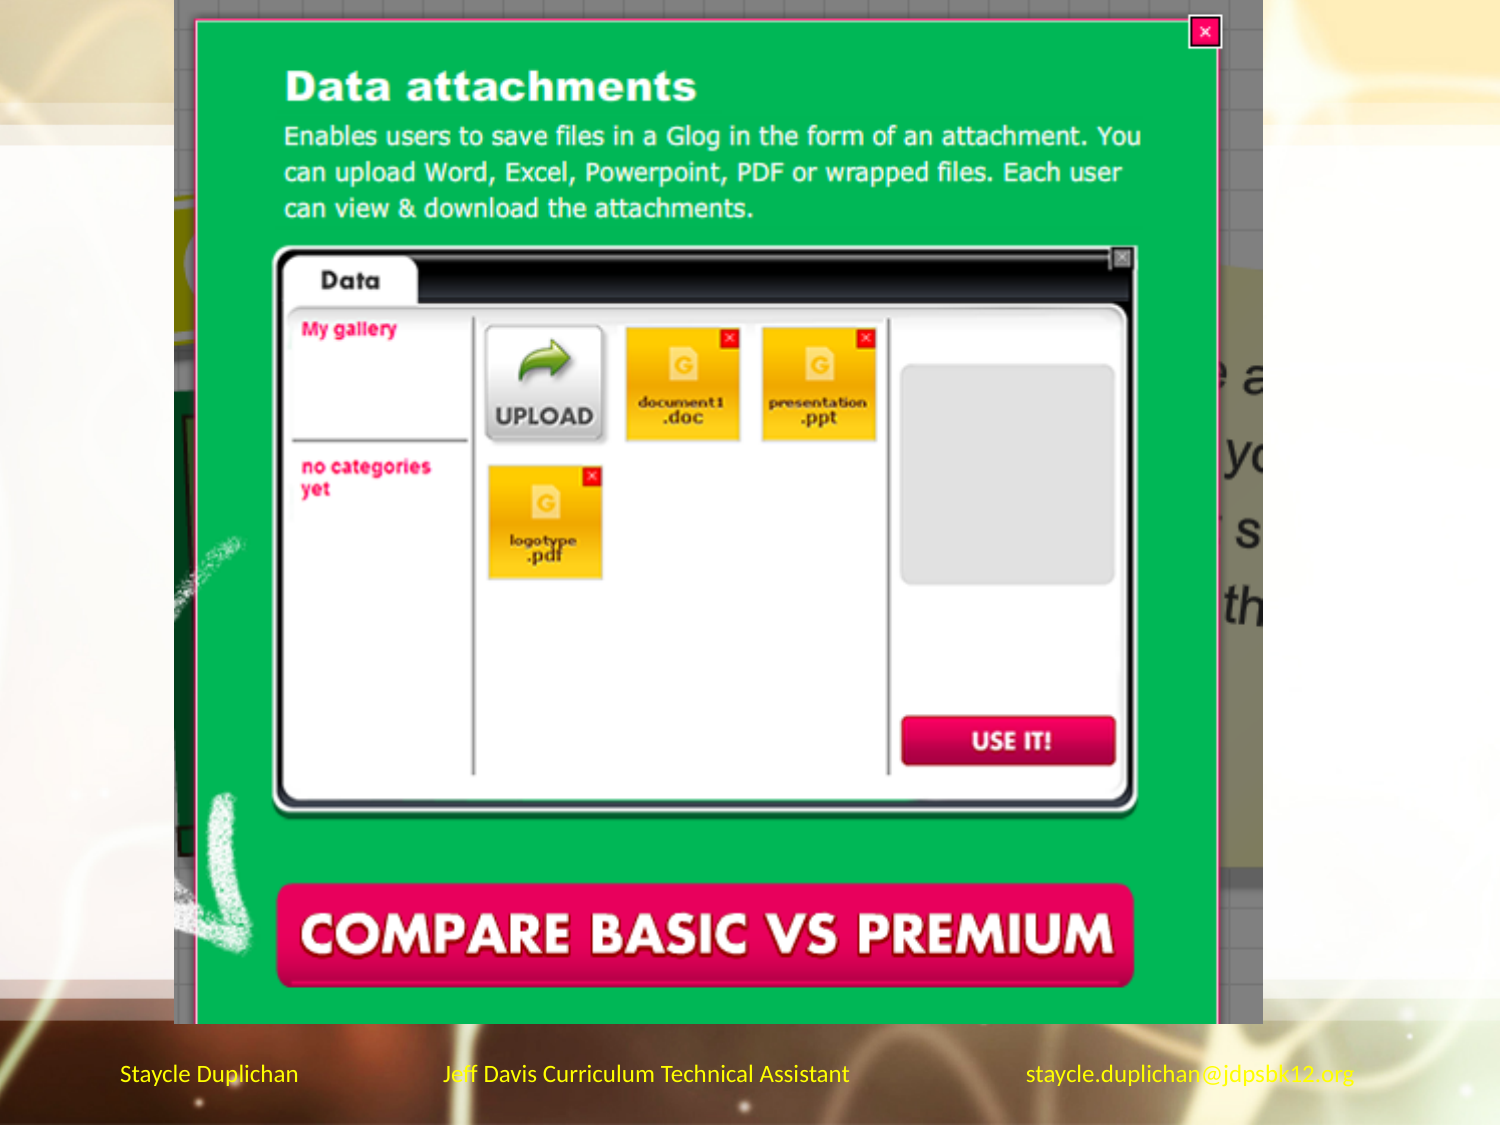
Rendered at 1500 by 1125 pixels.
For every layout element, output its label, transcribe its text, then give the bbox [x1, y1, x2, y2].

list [174, 0, 1263, 1024]
picture [0, 0, 1500, 1125]
footer Staycle Duplichan Jeff Davis Curriculum Technical Assistant staycle.duplichan@jdpsbk12.org [50, 1042, 1425, 1103]
